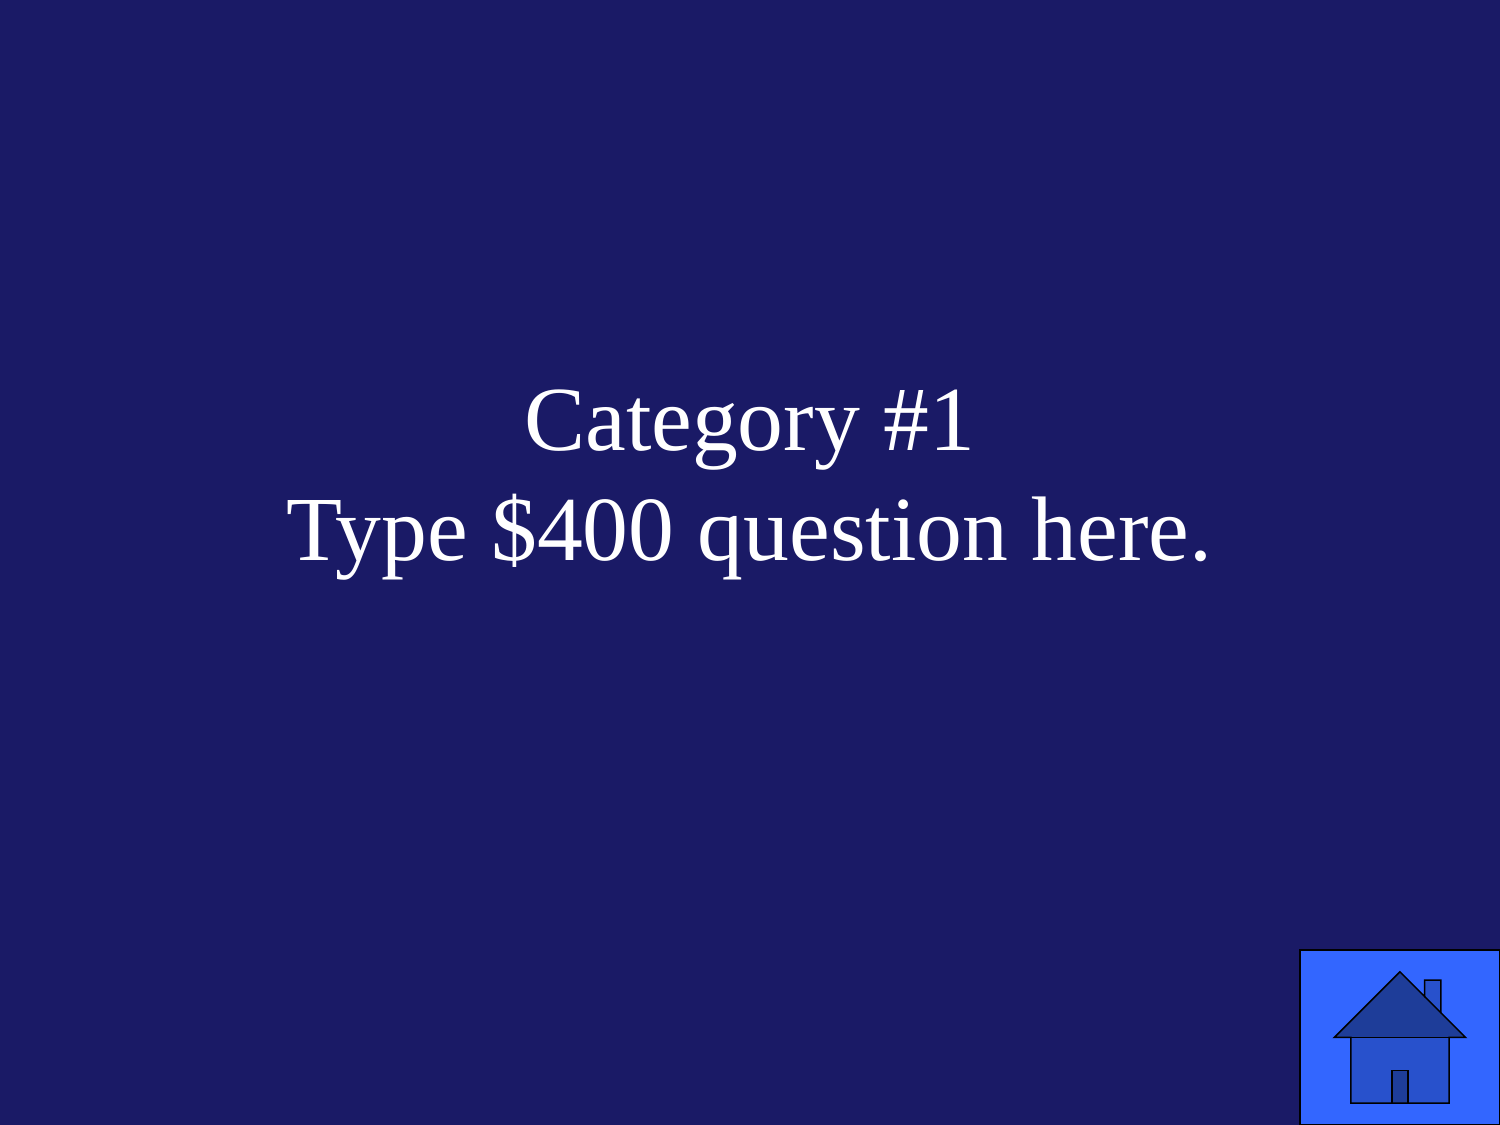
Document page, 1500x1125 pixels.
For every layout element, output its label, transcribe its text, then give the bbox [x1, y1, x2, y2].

title Category #1 Type $400 question here. [112, 374, 1388, 563]
text_box [1299, 950, 1500, 1125]
